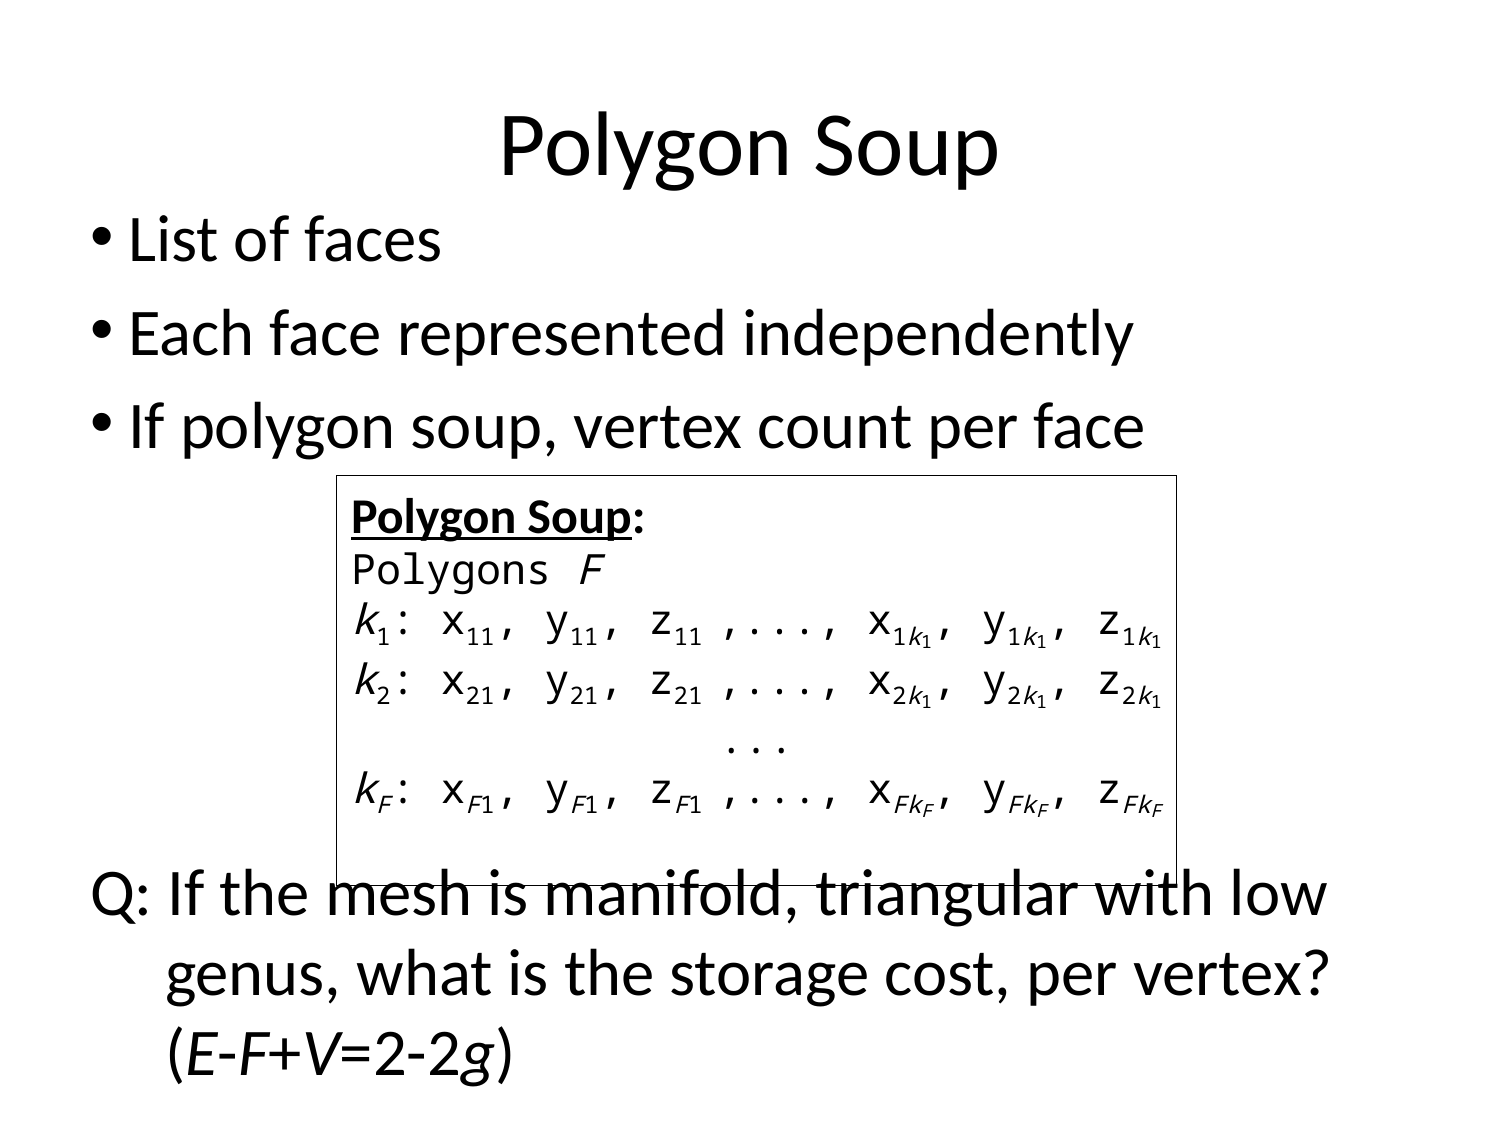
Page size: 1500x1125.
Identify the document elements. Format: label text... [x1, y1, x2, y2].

text_box Polygon Soup: Polygons F k1: x11, y11, z11 ,..., x1k1, y1k1, z1k1 k2: x21, y21, z21 ,..., x2k1, y2k1, z2k1 ... kF: xF1, yF1, zF1 ,..., xFkF, yFkF, zFkF [336, 475, 1177, 886]
title Polygon Soup [75, 45, 1425, 187]
list List of faces Each face represented independently If polygon soup, vertex count per face Q: If the mesh is manifold, triangular with low genus, what is the storage cost, per vertex? (E-F+V=2-2g) [75, 187, 1425, 1125]
